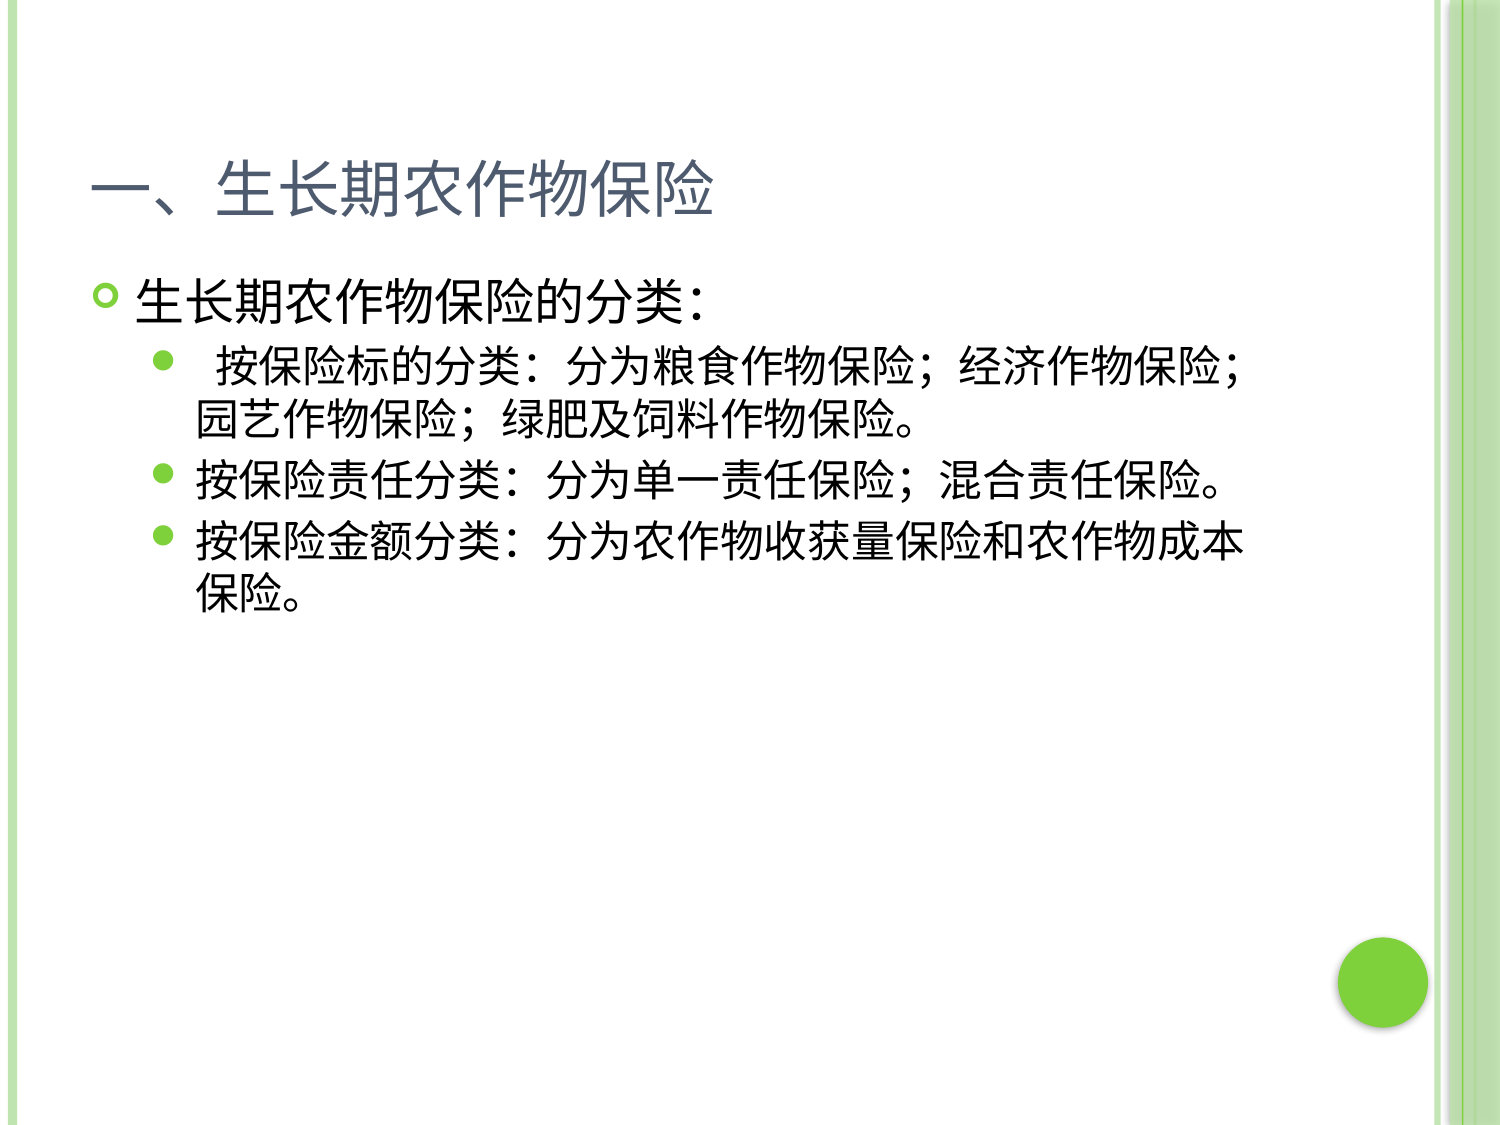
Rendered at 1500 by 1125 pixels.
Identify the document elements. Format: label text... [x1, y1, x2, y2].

list 生长期农作物保险的分类： 按保险标的分类：分为粮食作物保险；经济作物保险；园艺作物保险；绿肥及饲料作物保险。 按保险责任分类：分为单一责任保险；混合责任保险。 按保险金额分类：分为农作物收获量保险和农作物成本保险。 [74, 262, 1301, 1063]
title 一、生长期农作物保险 [75, 45, 1300, 233]
